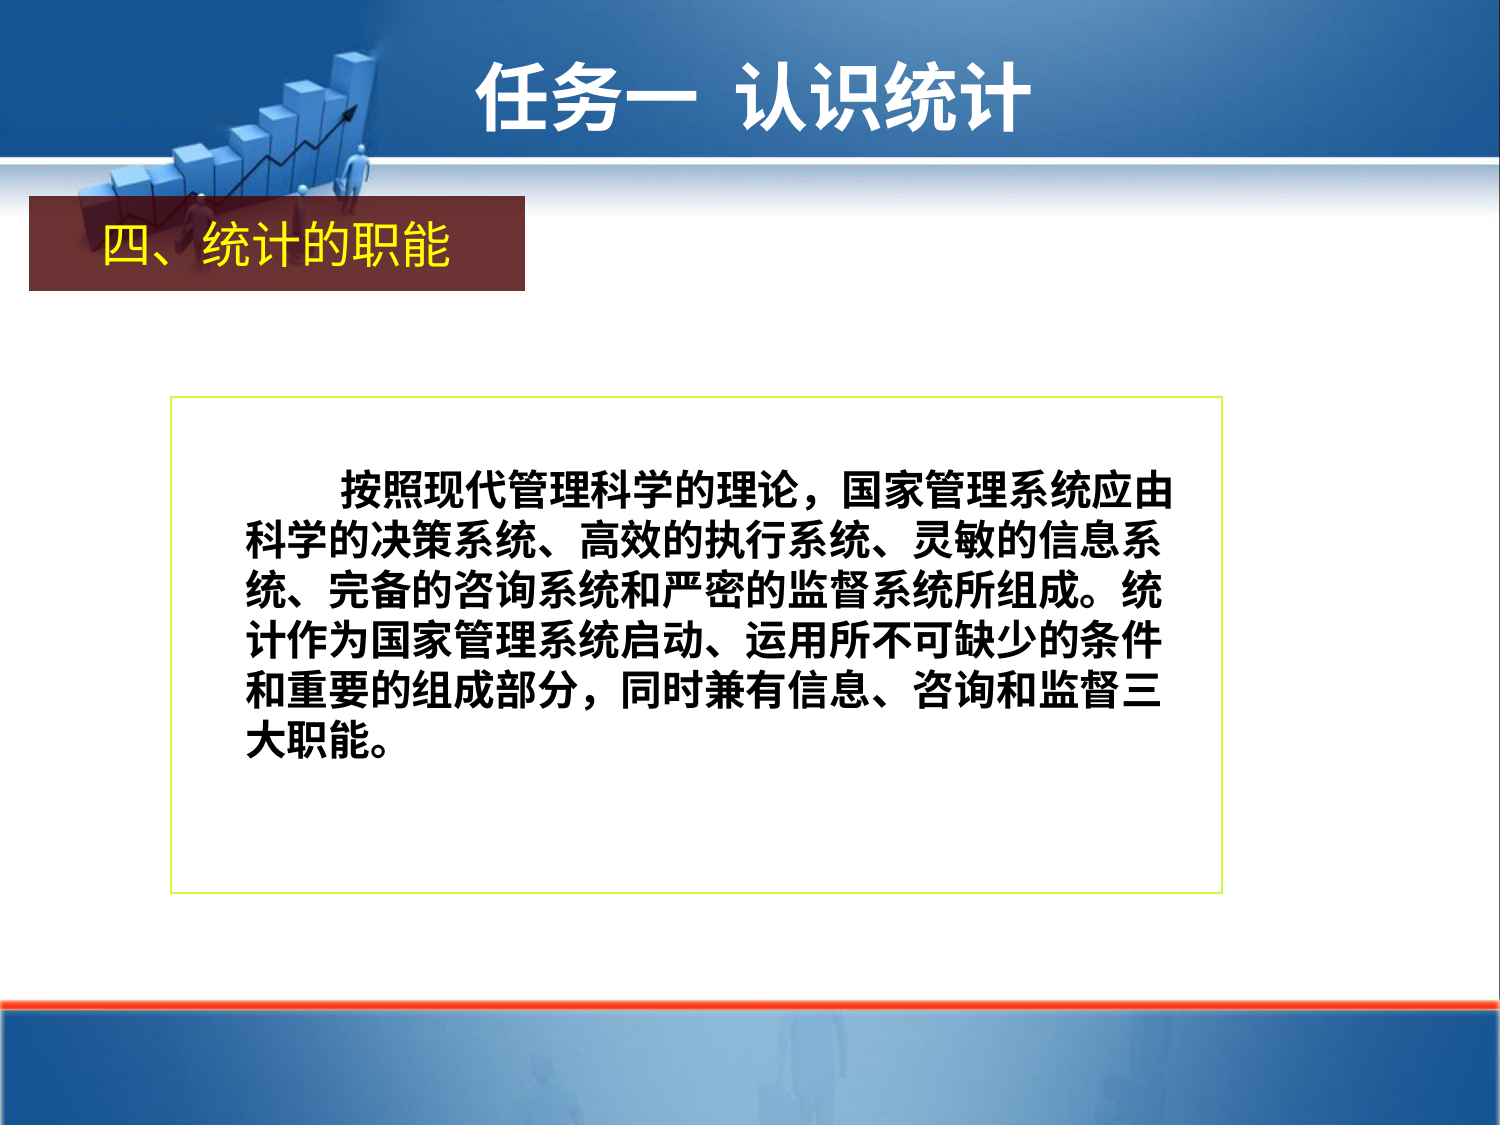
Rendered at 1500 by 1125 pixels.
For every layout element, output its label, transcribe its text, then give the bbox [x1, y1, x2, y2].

text_box 按照现代管理科学的理论，国家管理系统应由科学的决策系统、高效的执行系统、灵敏的信息系统、完备的咨询系统和严密的监督系统所组成。统计作为国家管理系统启动、运用所不可缺少的条件和重要的组成部分，同时兼有信息、咨询和监督三大职能。 [230, 456, 1211, 772]
text_box [171, 397, 1223, 894]
text_box 四、统计的职能 [29, 196, 525, 291]
text_box 任务一 认识统计 [407, 42, 1500, 148]
picture [0, 0, 1500, 1125]
